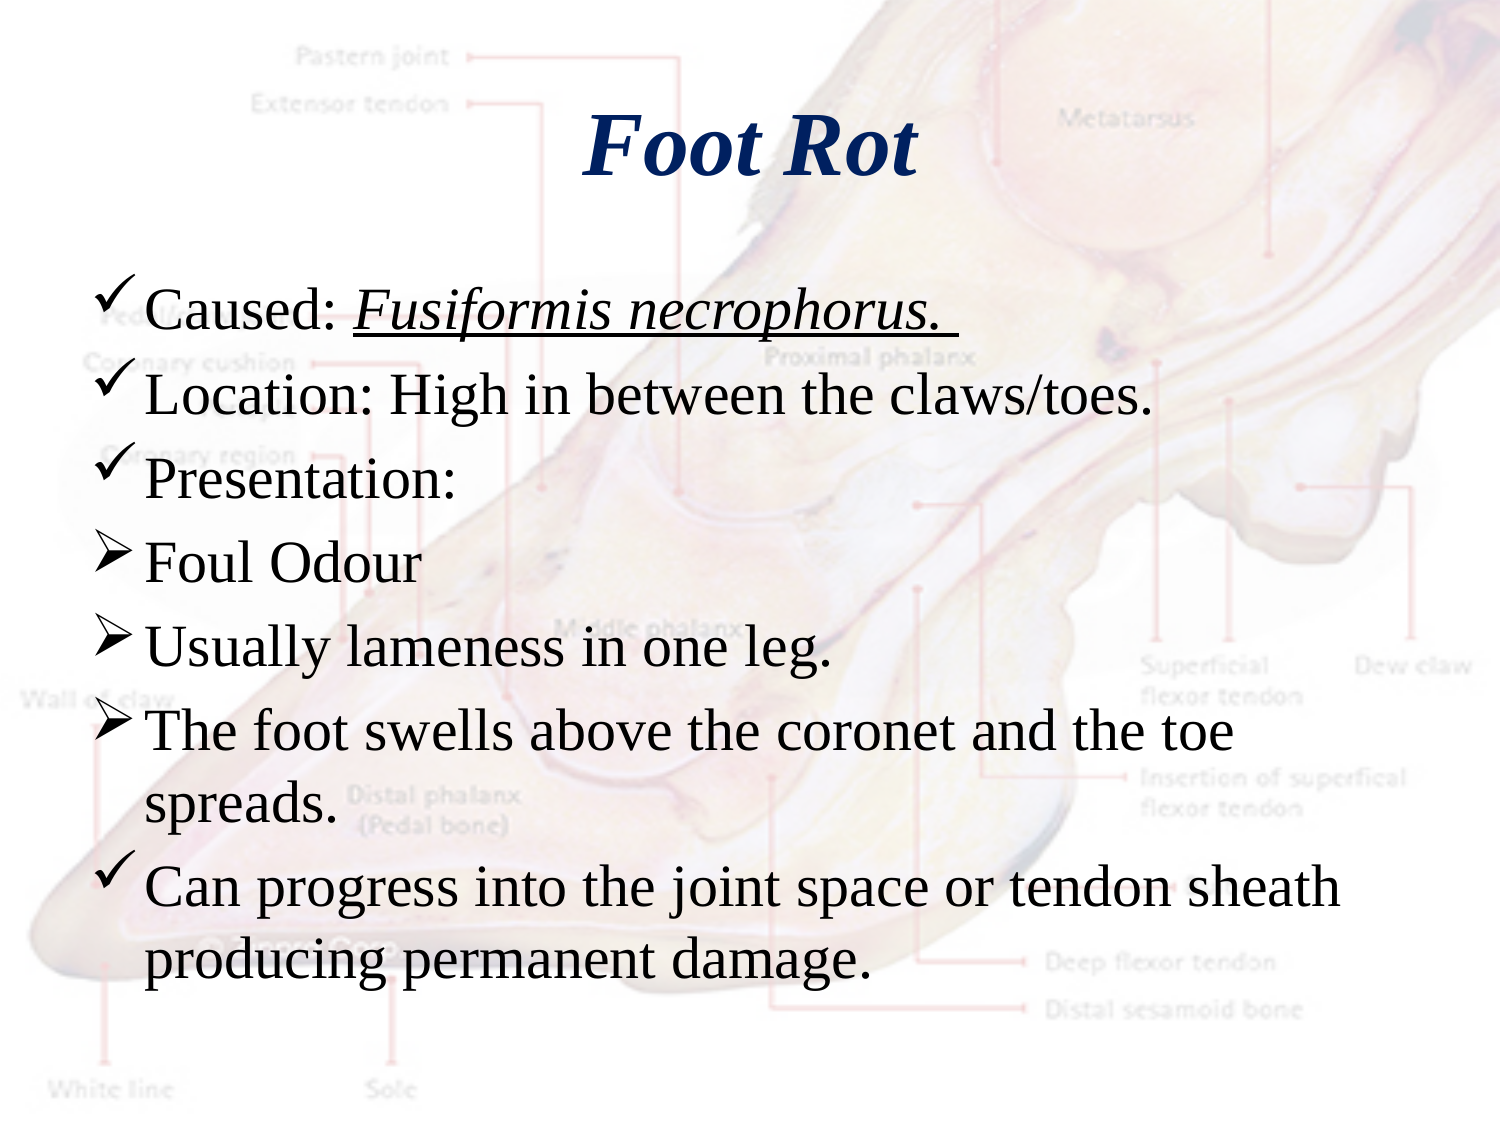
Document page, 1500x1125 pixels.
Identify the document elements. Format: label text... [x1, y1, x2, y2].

title Foot Rot [75, 45, 1425, 233]
list Caused: Fusiformis necrophorus. Location: High in between the claws/toes. Presentation: Foul Odour Usually lameness in one leg. The foot swells above the coronet and the toe spreads. Can progress into the joint space or tendon sheath producing permanent damage. [75, 262, 1425, 1005]
